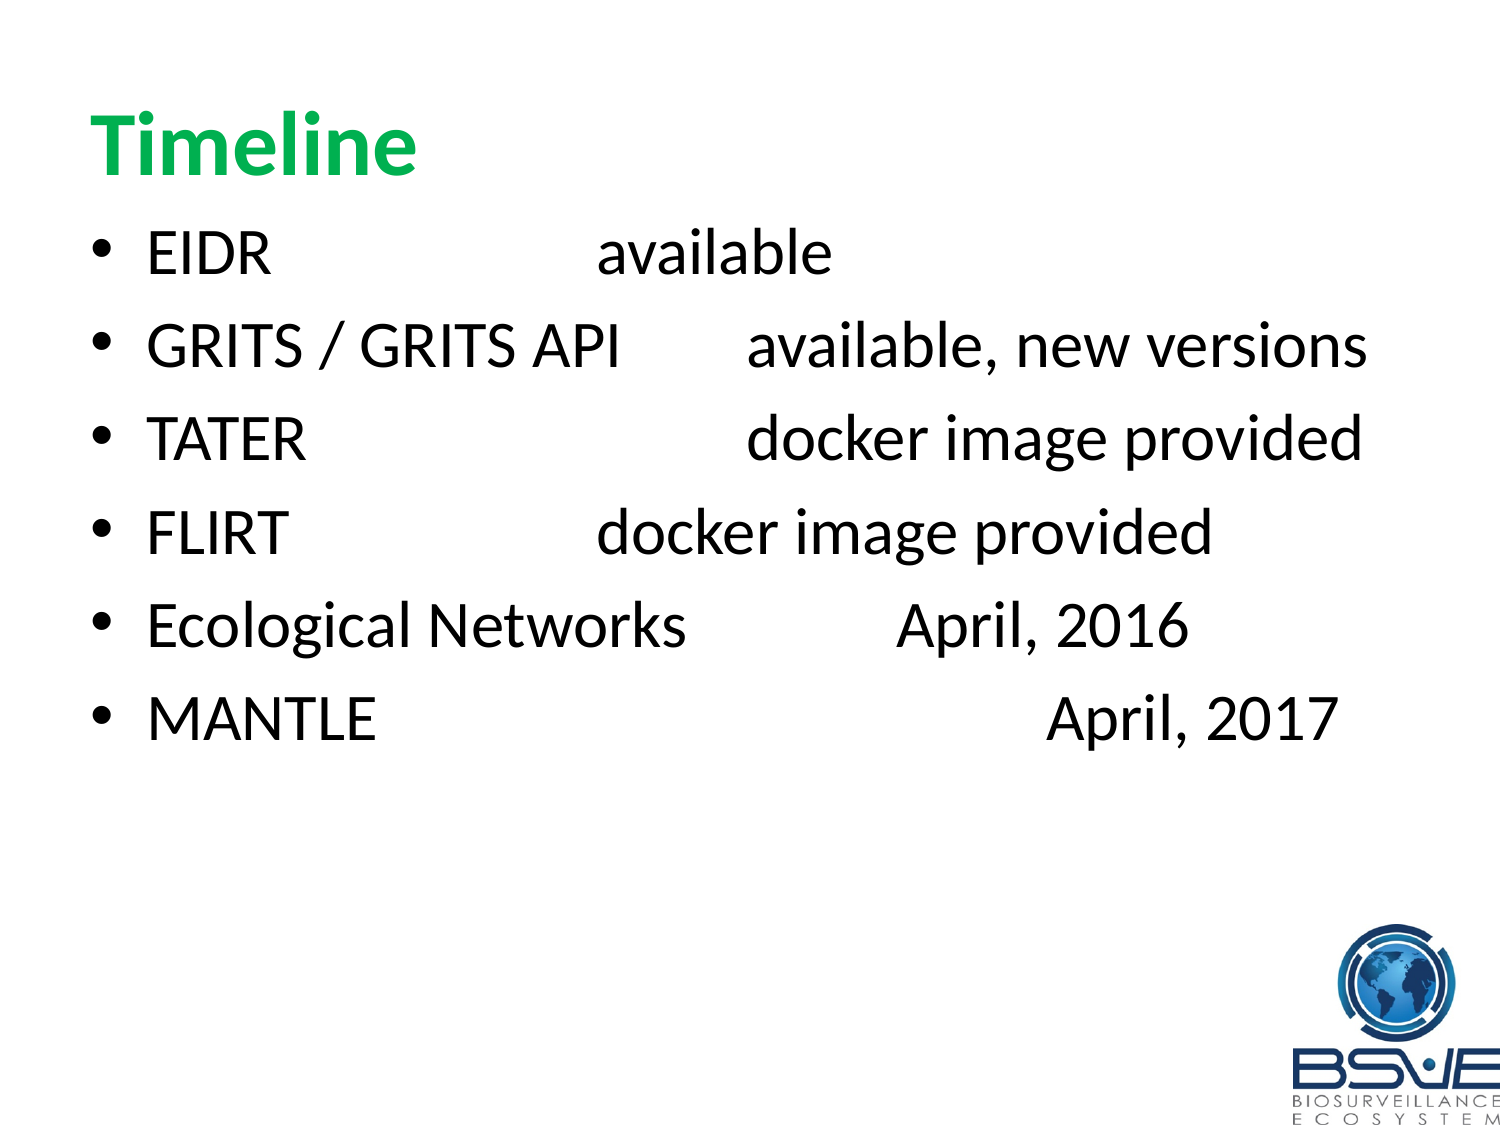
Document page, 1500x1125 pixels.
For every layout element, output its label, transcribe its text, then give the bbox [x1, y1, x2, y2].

picture [1293, 924, 1500, 1125]
list EIDR available GRITS / GRITS API available, new versions TATER docker image provided FLIRT docker image provided Ecological Networks April, 2016 MANTLE April, 2017 [75, 200, 1425, 1005]
title Timeline [75, 45, 1425, 200]
